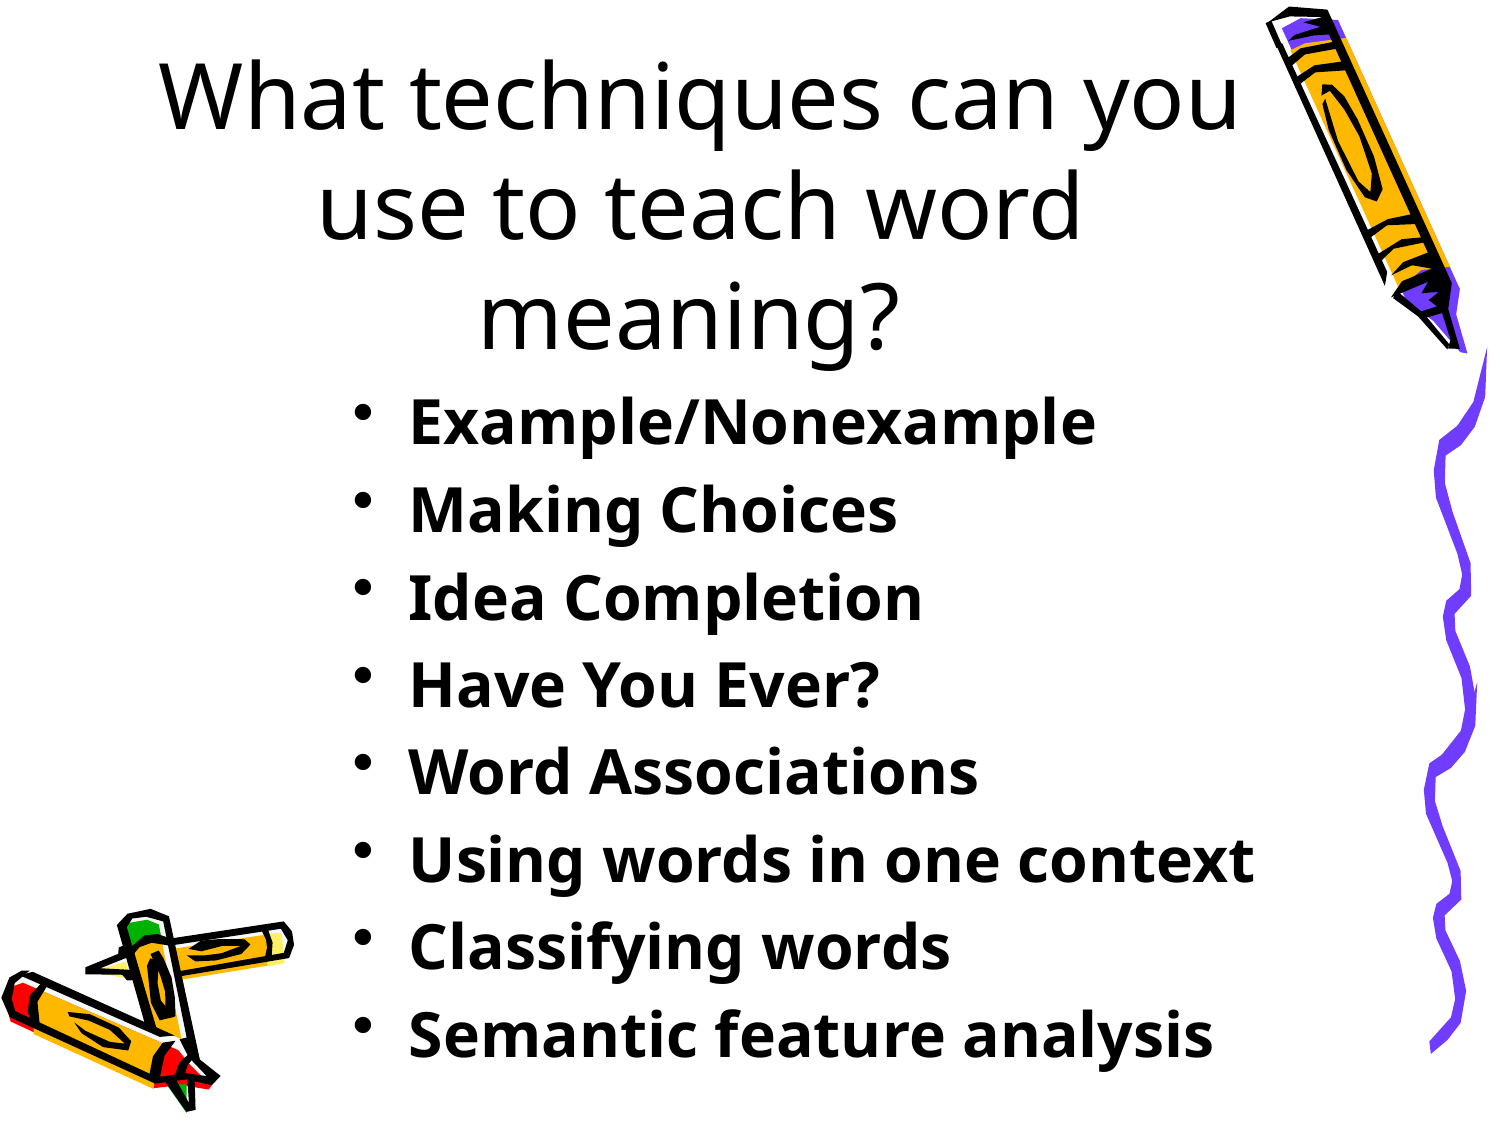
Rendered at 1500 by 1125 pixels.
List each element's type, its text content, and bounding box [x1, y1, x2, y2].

title What techniques can you use to teach word meaning? [137, 112, 1265, 376]
list Example/Nonexample Making Choices Idea Completion Have You Ever? Word Associations Using words in one context Classifying words Semantic feature analysis [337, 374, 1451, 976]
